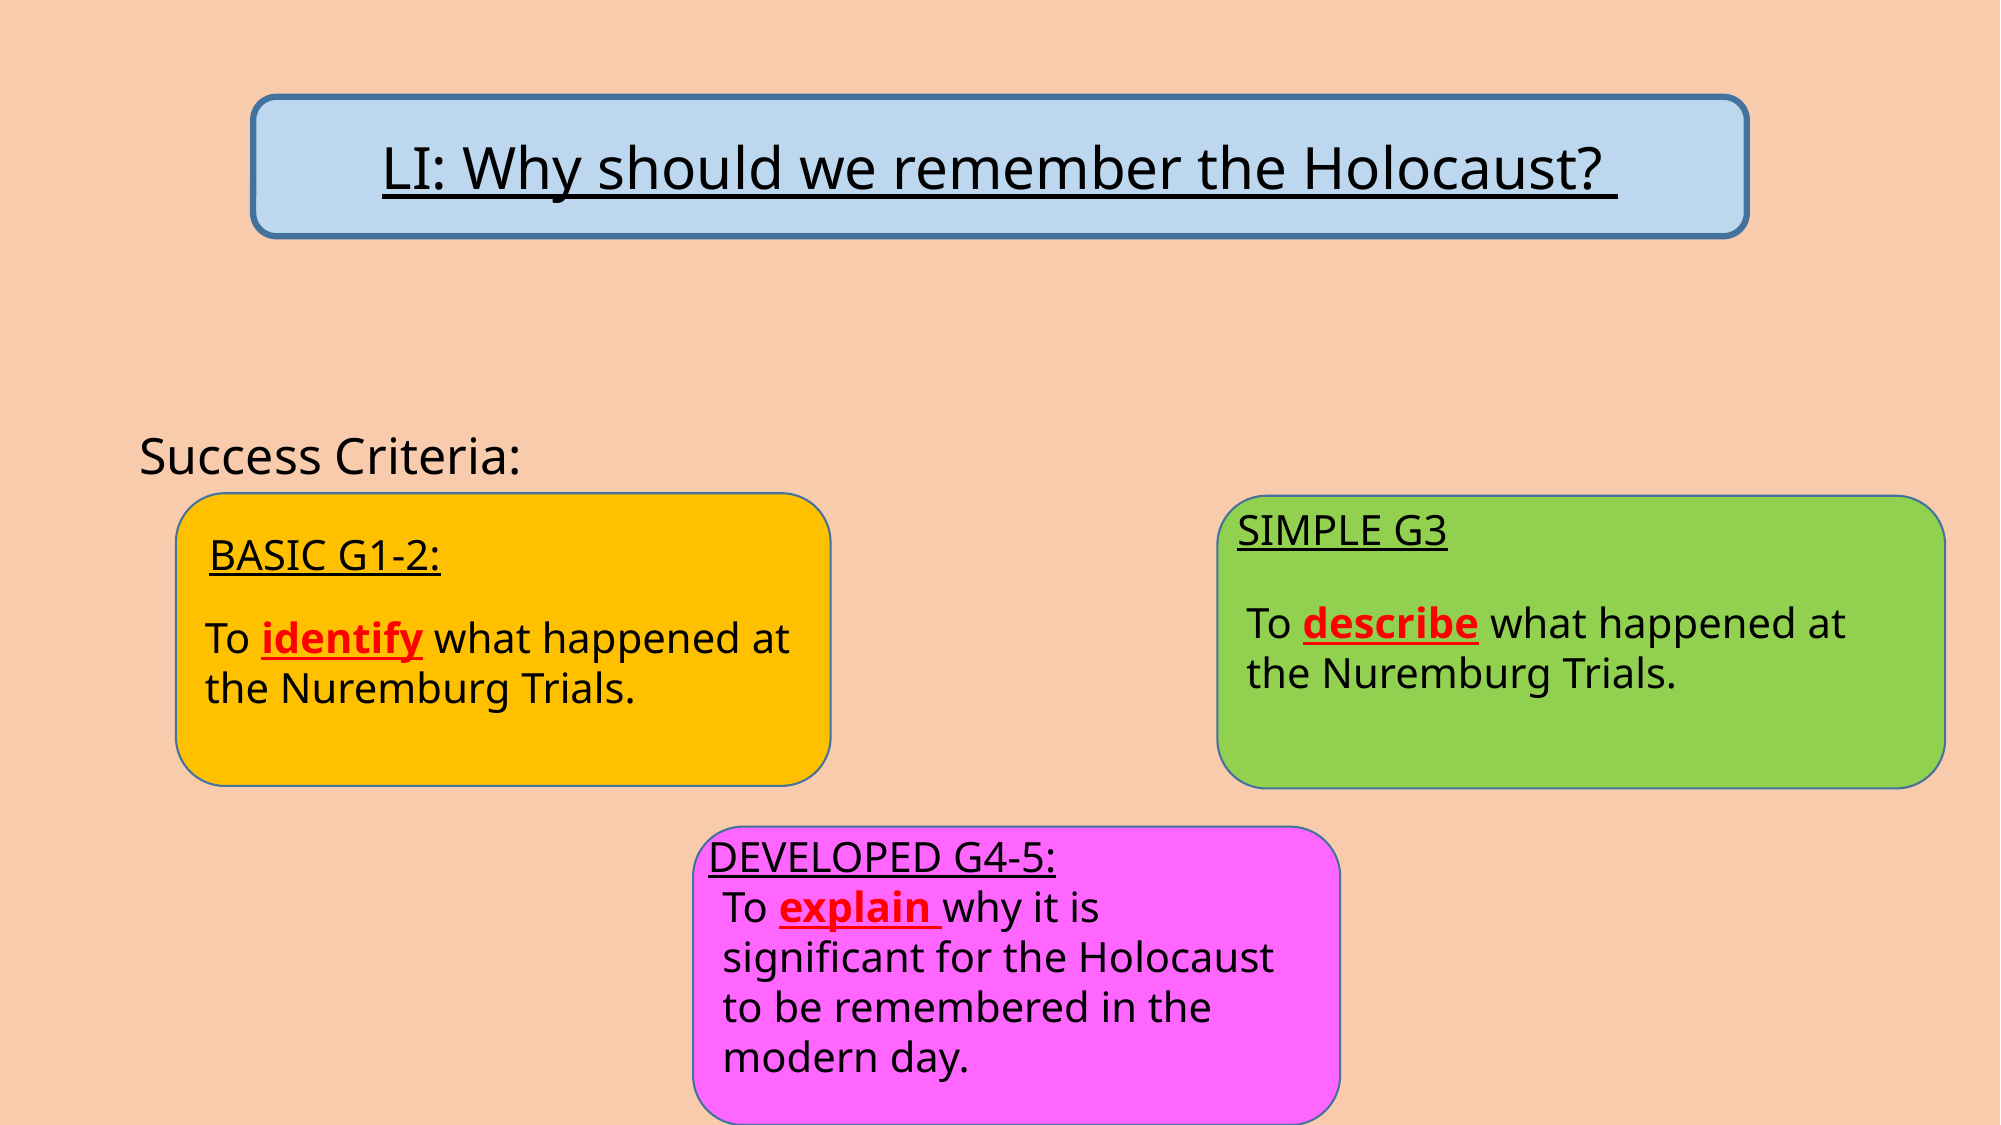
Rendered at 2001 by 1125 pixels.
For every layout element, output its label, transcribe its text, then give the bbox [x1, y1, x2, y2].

text_box LI: Why should we remember the Holocaust? [252, 95, 1748, 238]
text_box SIMPLE G3 [1222, 495, 1582, 561]
text_box DEVELOPED G4-5: [693, 823, 1117, 888]
text_box BASIC G1-2: [194, 538, 583, 586]
text_box To identify what happened at the Nuremburg Trials. [174, 492, 832, 787]
text_box To describe what happened at the Nuremburg Trials. [1216, 494, 1947, 790]
text_box Success Criteria: [124, 417, 652, 538]
text_box To explain why it is significant for the Holocaust to be remembered in the modern day. [692, 825, 1342, 1125]
